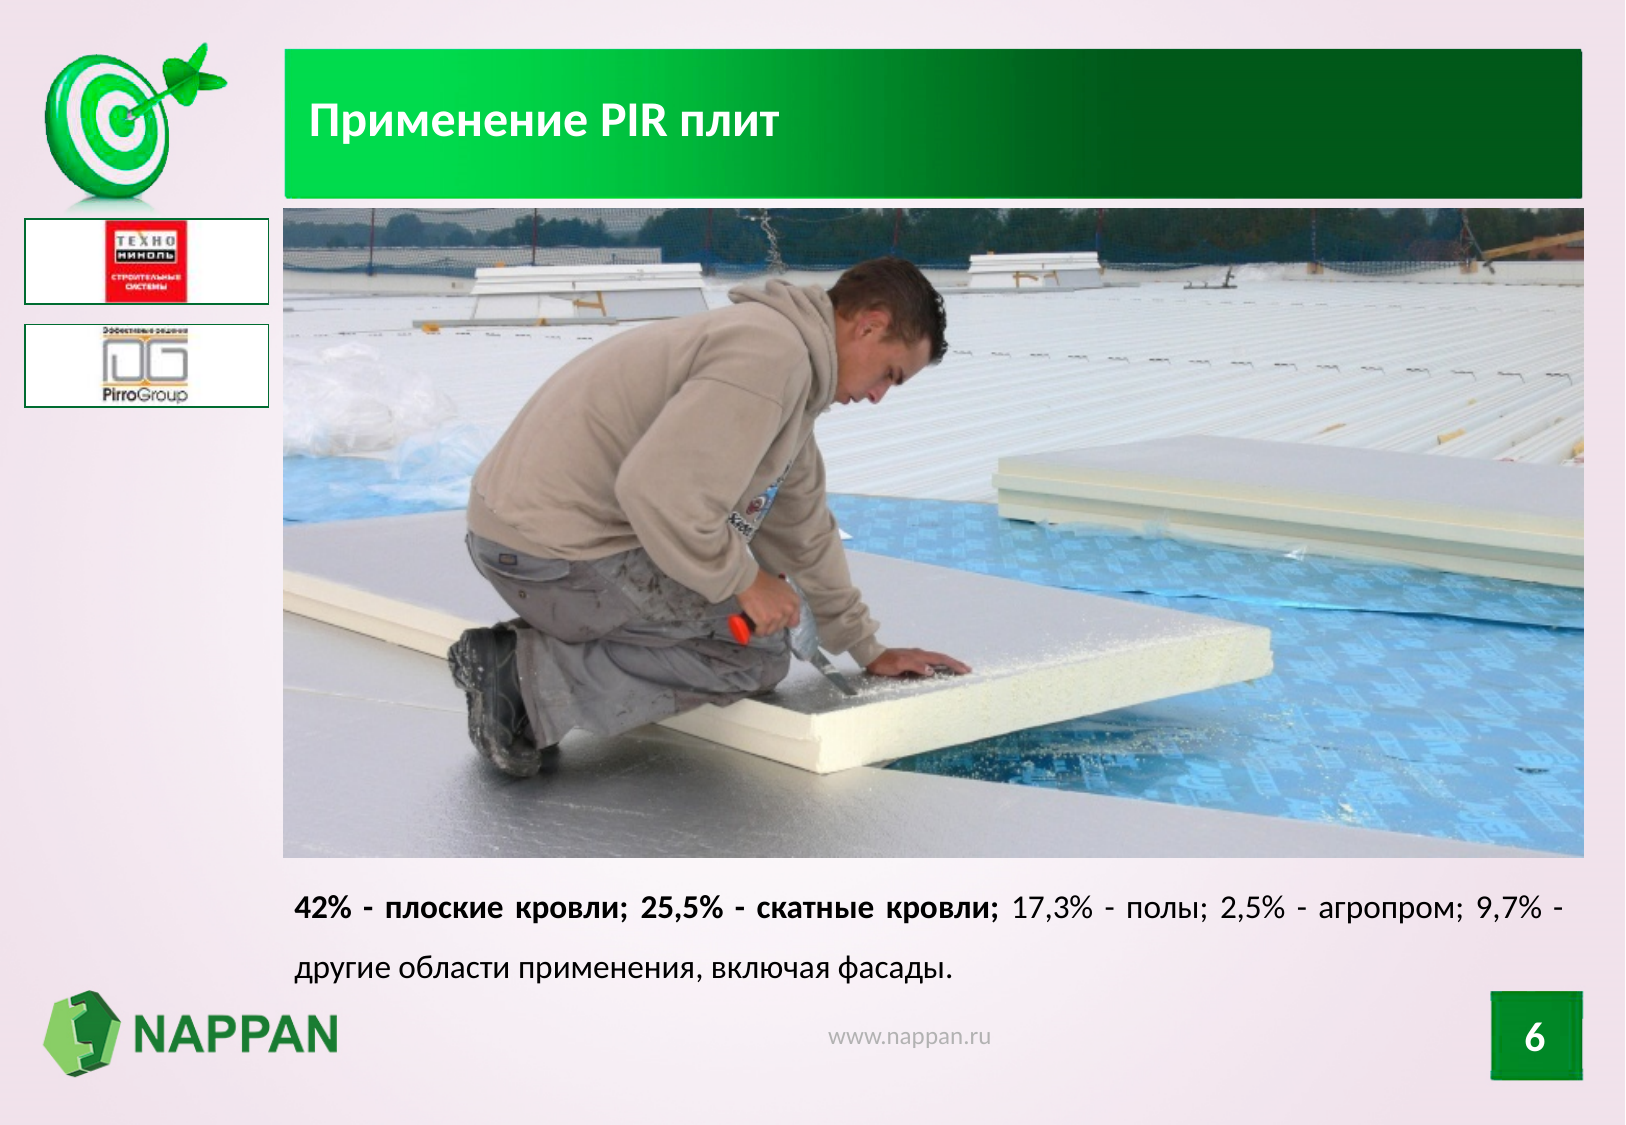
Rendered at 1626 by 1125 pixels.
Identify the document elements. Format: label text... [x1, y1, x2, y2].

title Применение PIR плит [293, 48, 1585, 185]
list 42% - плоские кровли; 25,5% - скатные кровли; 17,3% - полы; 2,5% - агропром; 9,7% - другие области применения, включая фасады. [279, 862, 1579, 988]
slide_number 6 [1485, 987, 1585, 1083]
picture [0, 0, 1625, 1125]
footer www.nappan.ru [646, 1005, 1174, 1065]
